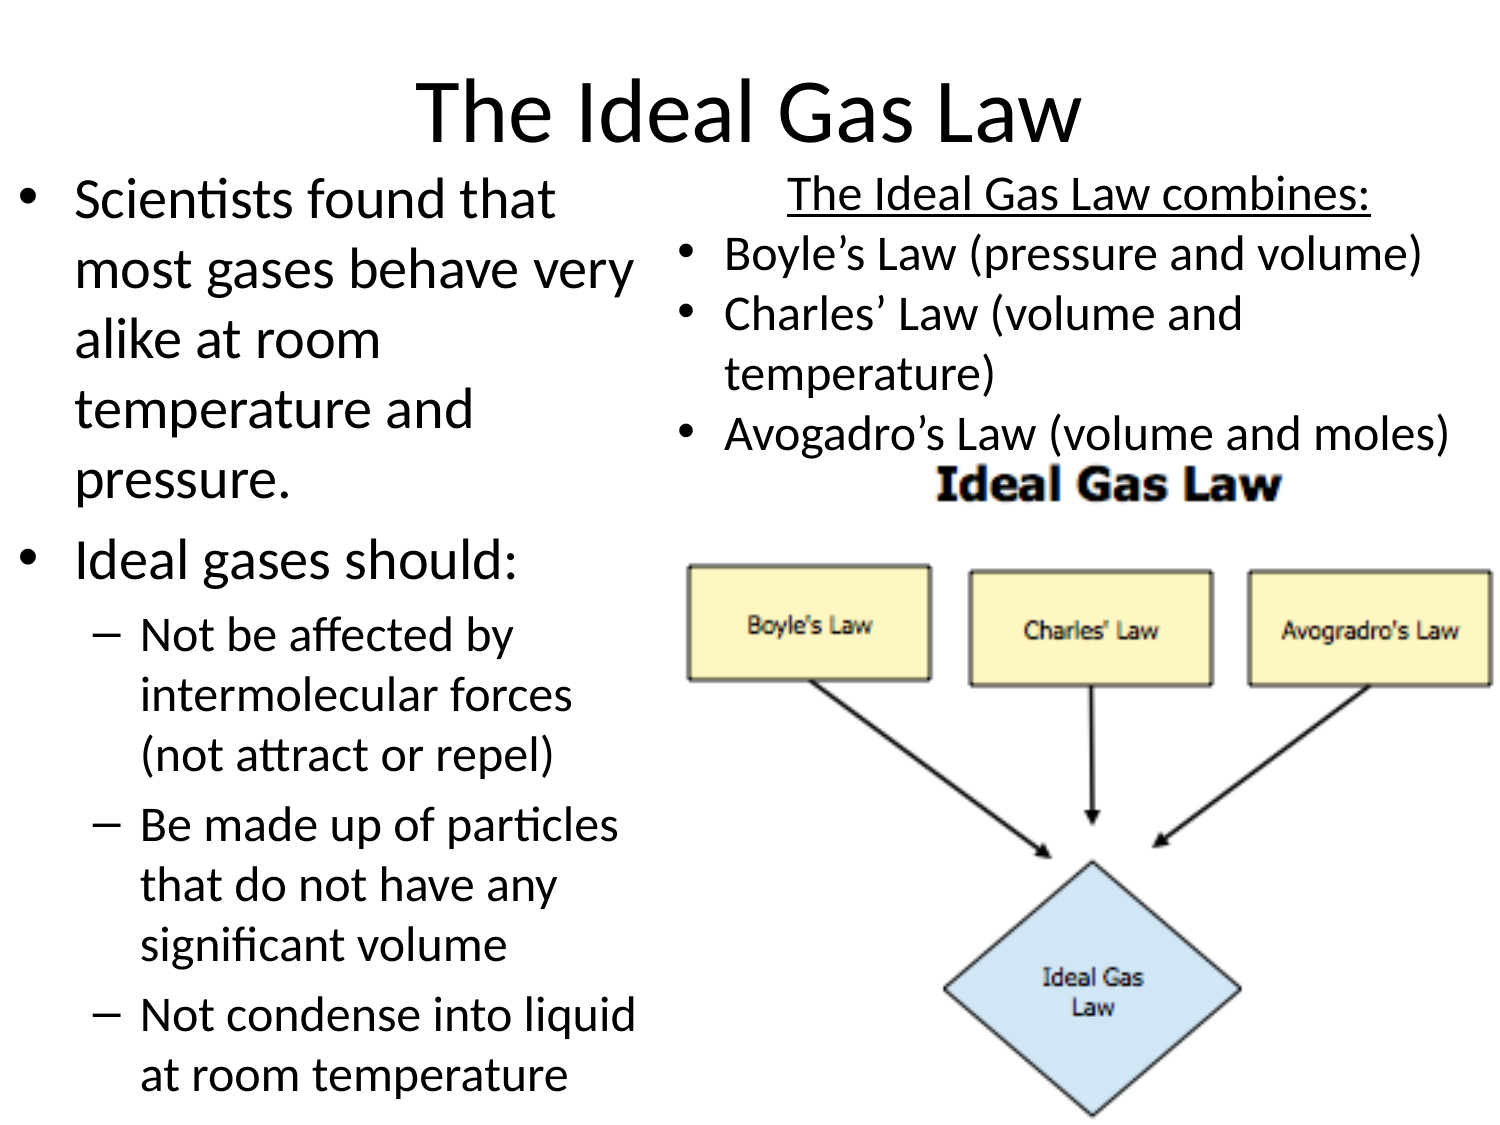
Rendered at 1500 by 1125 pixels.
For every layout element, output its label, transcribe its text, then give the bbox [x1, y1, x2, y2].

title The Ideal Gas Law [75, 11, 1425, 152]
text_box The Ideal Gas Law combines: Boyle’s Law (pressure and volume) Charles’ Law (volume and temperature) Avogadro’s Law (volume and moles) [662, 152, 1496, 435]
list Scientists found that most gases behave very alike at room temperature and pressure. Ideal gases should: Not be affected by intermolecular forces (not attract or repel) Be made up of particles that do not have any significant volume Not condense into liquid at room temperature [2, 152, 662, 1125]
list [659, 437, 1500, 1125]
